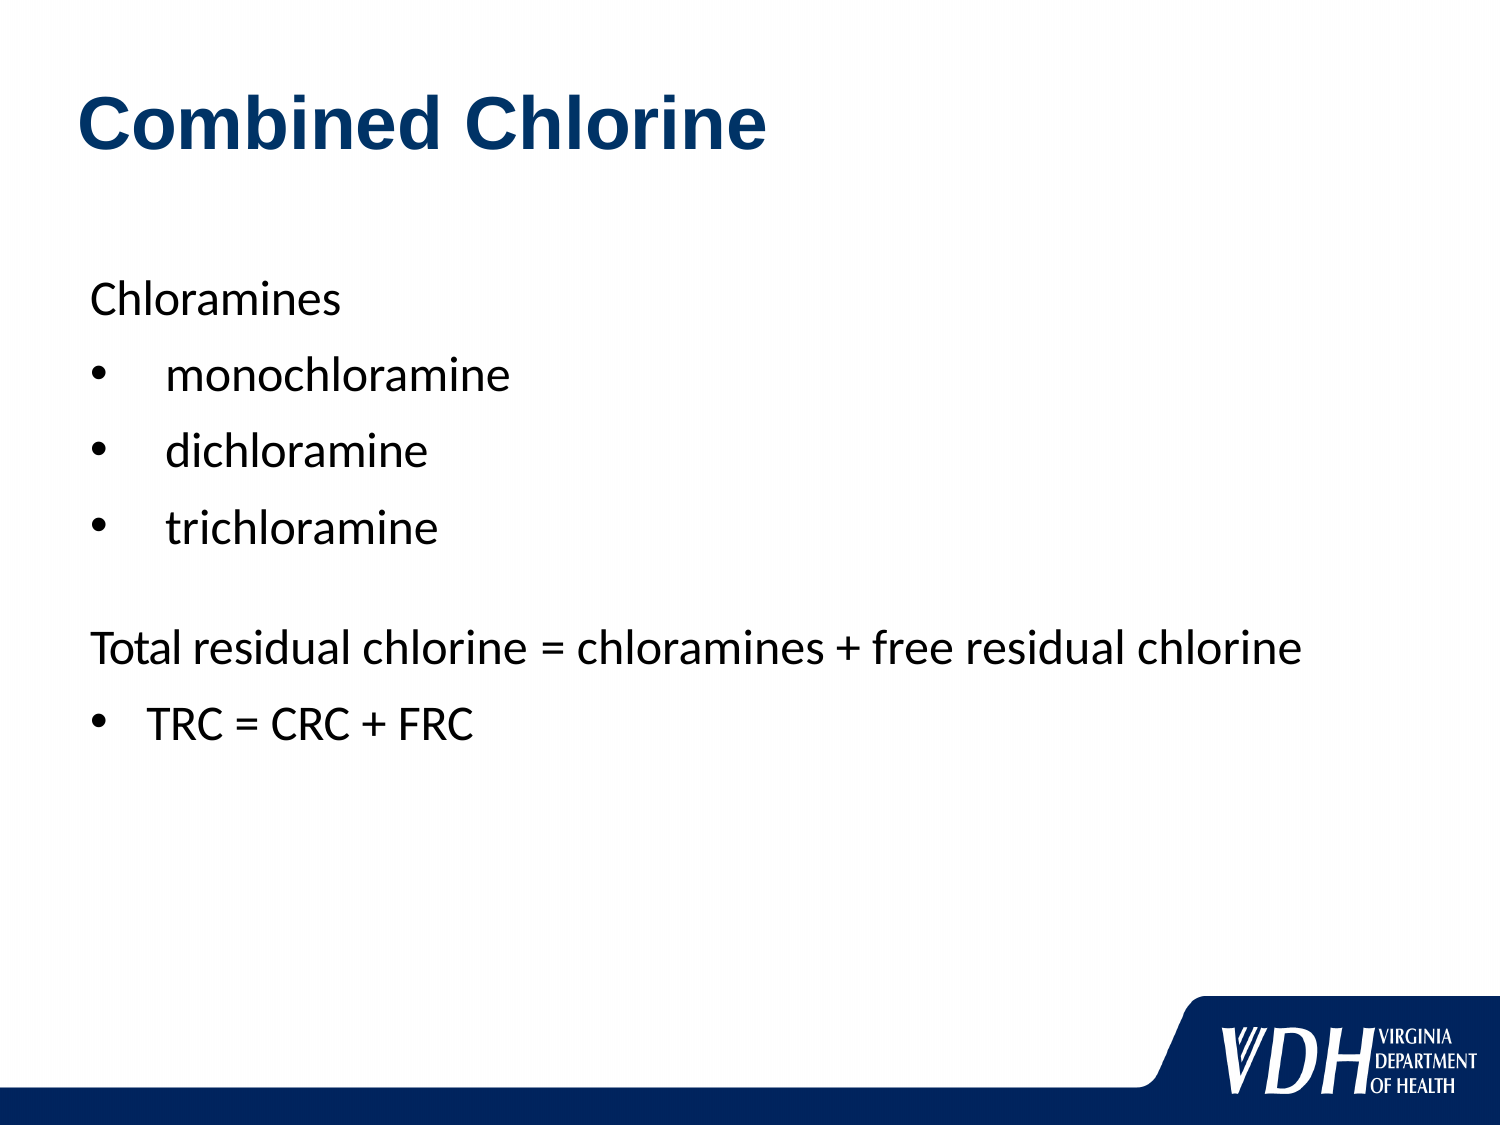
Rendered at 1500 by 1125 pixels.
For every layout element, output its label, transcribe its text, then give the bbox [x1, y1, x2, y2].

picture [0, 0, 1500, 1125]
text_box Chloramines monochloramine dichloramine trichloramine Total residual chlorine = chloramines + free residual chlorine TRC = CRC + FRC [87, 247, 1450, 751]
title Combined Chlorine [75, 23, 796, 214]
